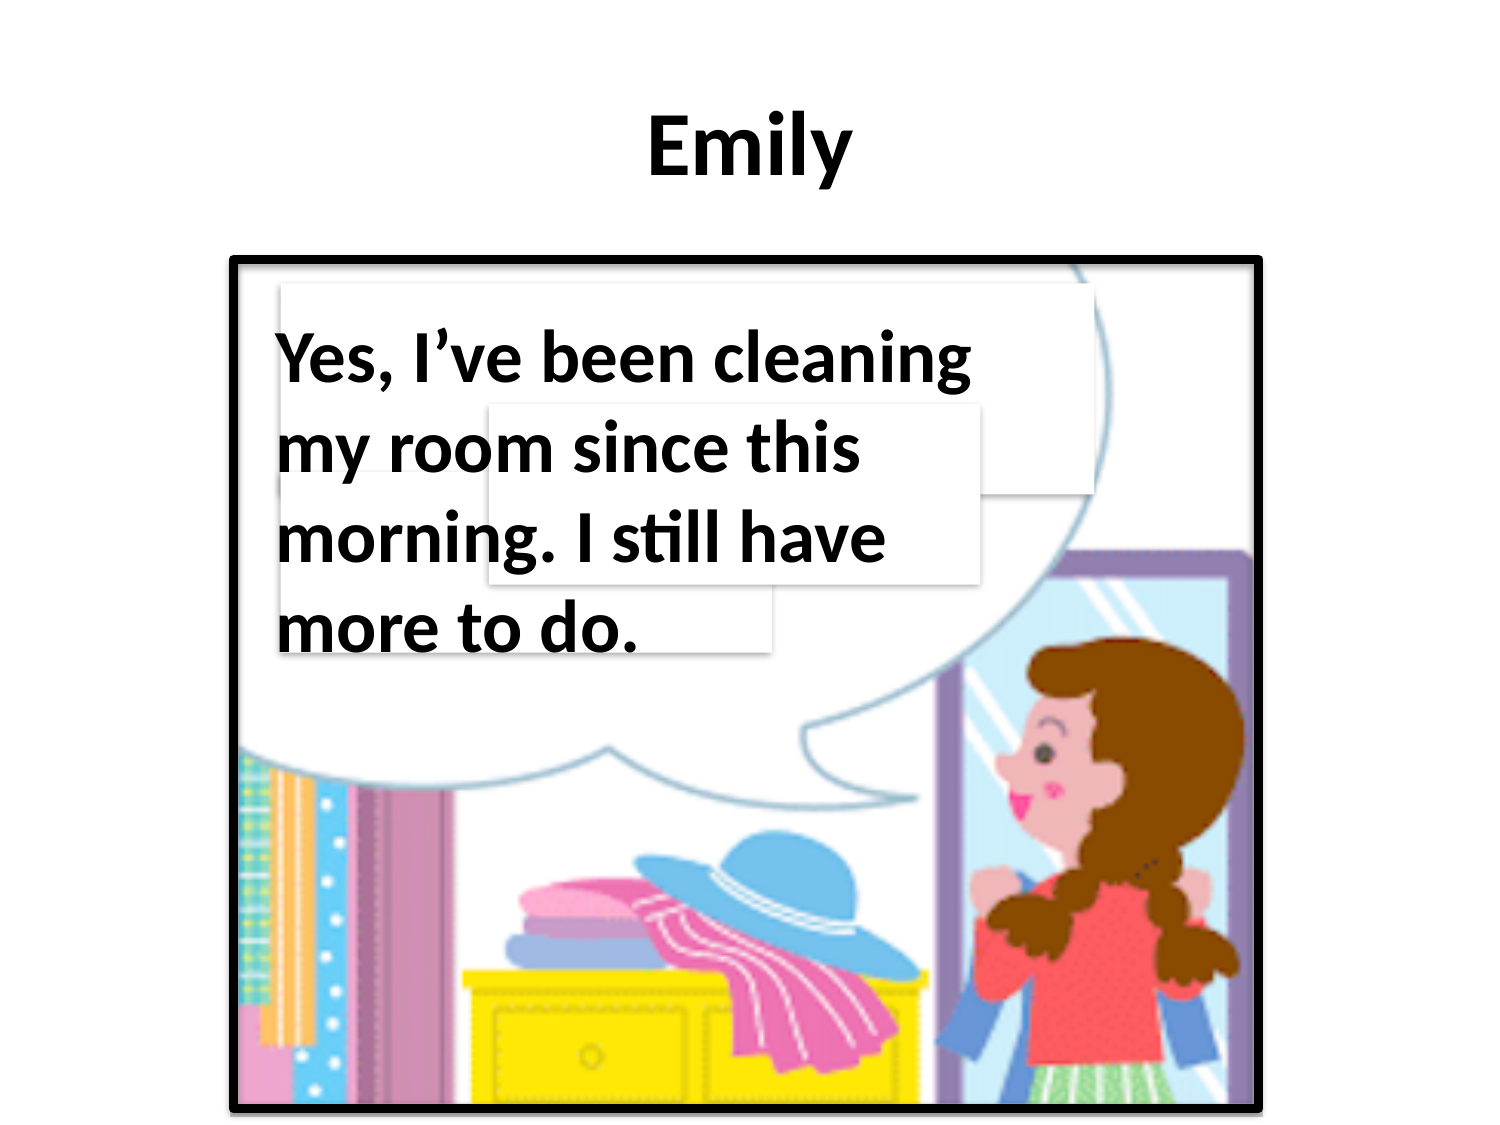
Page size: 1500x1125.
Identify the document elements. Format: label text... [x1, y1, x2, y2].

title Emily [75, 45, 1425, 233]
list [0, 256, 1500, 1117]
